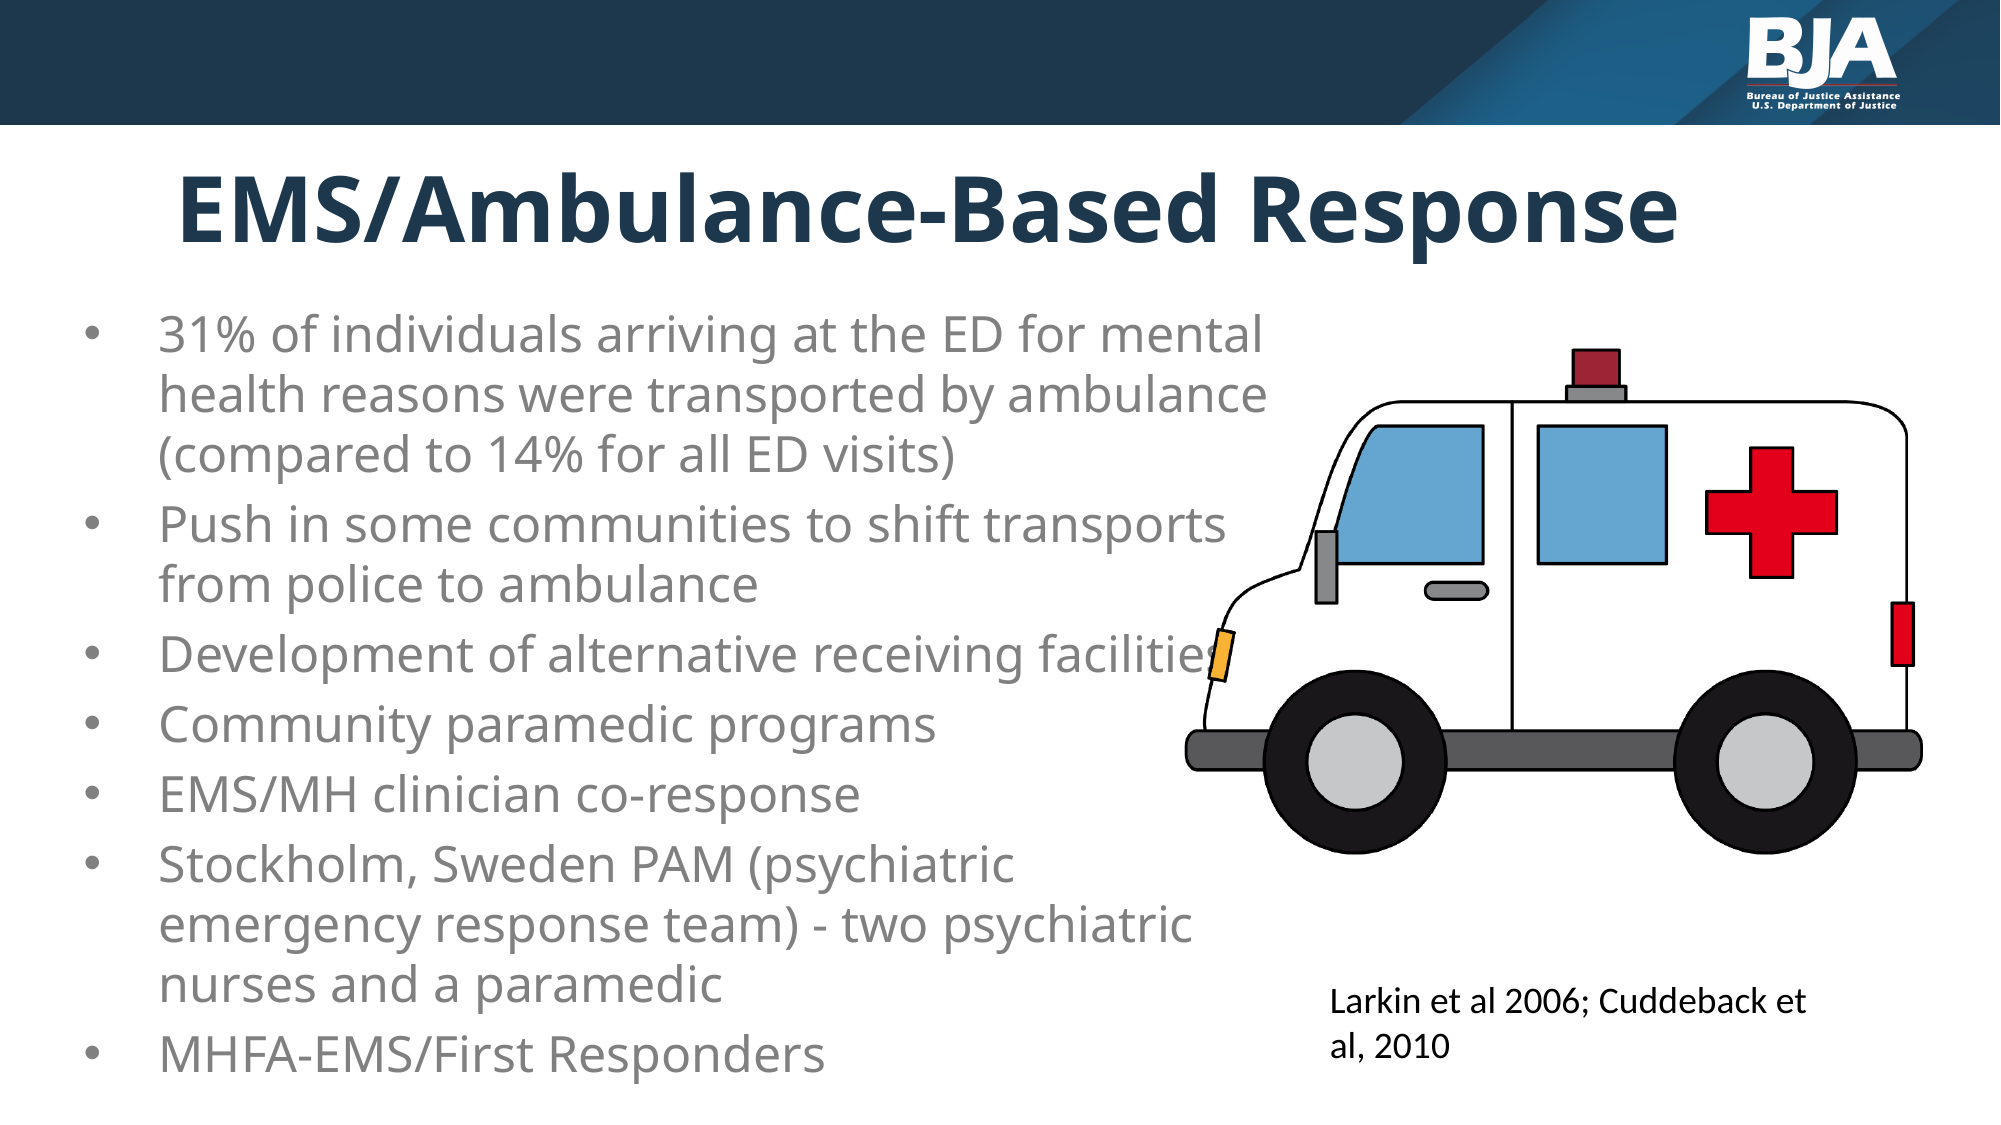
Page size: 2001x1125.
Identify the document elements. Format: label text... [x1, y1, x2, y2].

picture [1170, 289, 1970, 894]
text_box Larkin et al 2006; Cuddeback et al, 2010 [1314, 968, 1840, 1074]
list 31% of individuals arriving at the ED for mental health reasons were transported by ambulance (compared to 14% for all ED visits) Push in some communities to shift transports from police to ambulance Development of alternative receiving facilities Community paramedic programs EMS/MH clinician co-response Stockholm, Sweden PAM (psychiatric emergency response team) - two psychiatric nurses and a paramedic MHFA-EMS/First Responders [68, 230, 1293, 1125]
picture [0, 0, 2000, 125]
title EMS/Ambulance-Based Response [160, 97, 1840, 287]
